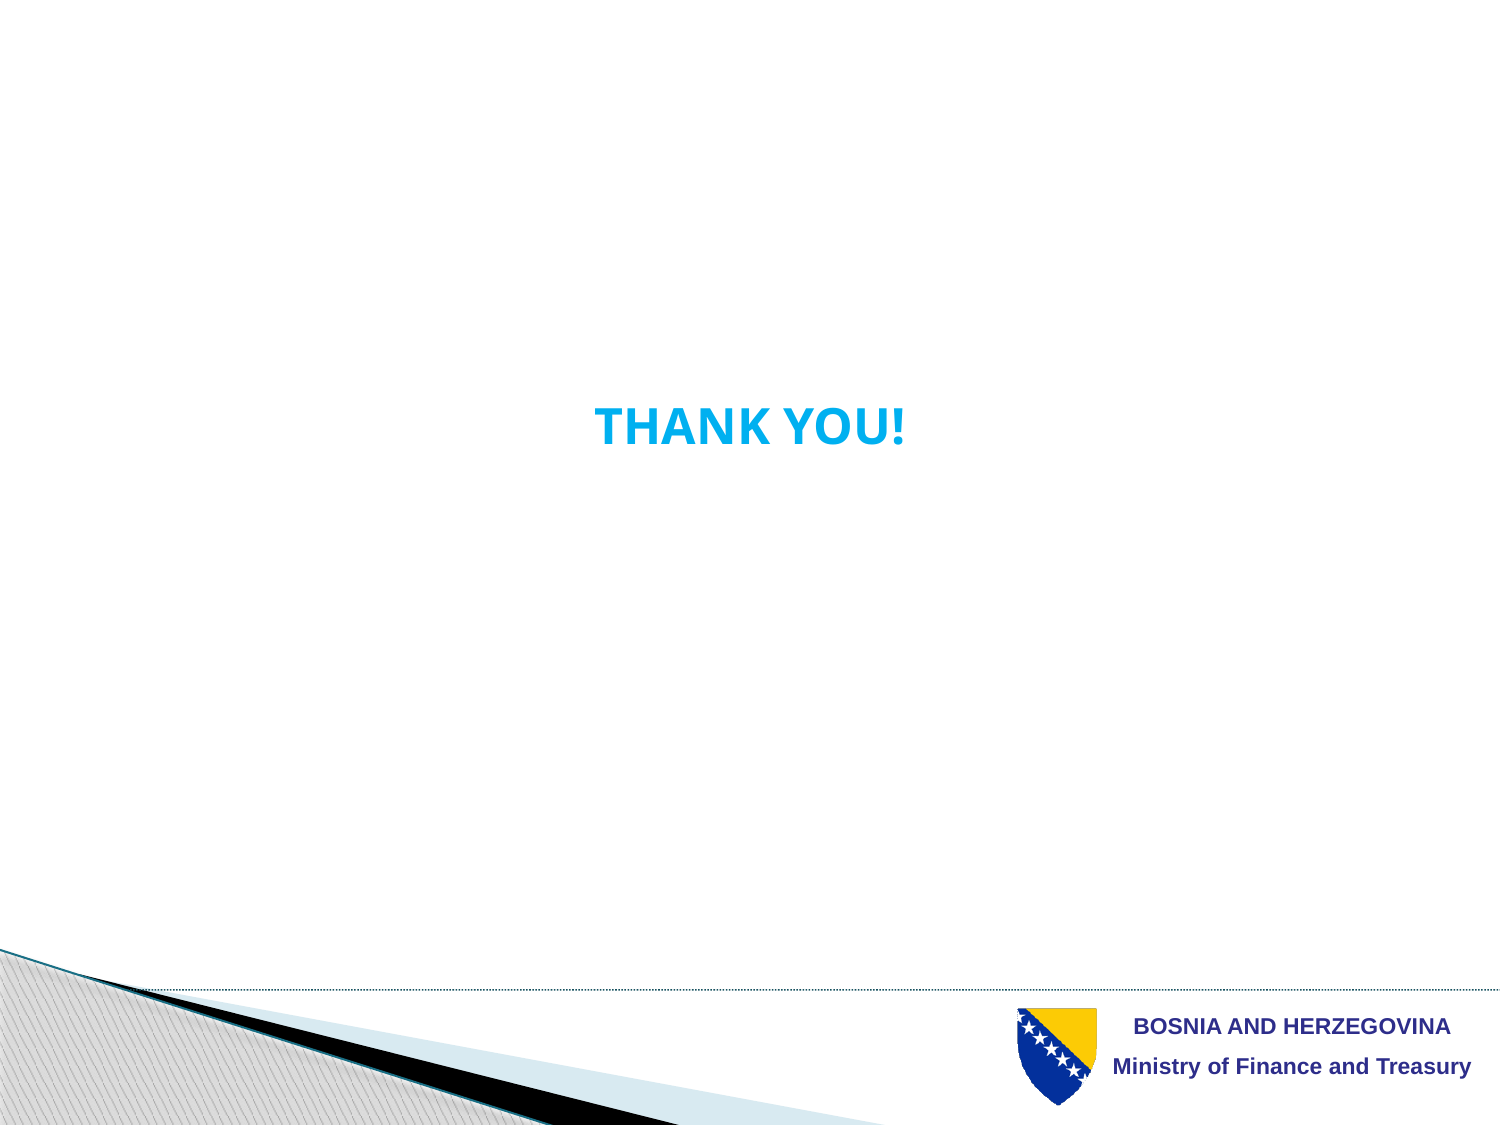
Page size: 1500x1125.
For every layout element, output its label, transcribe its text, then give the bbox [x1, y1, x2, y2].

list THANK YOU! [75, 162, 1425, 975]
picture [1017, 1008, 1098, 1106]
text_box BOSNIA AND HERZEGOVINA Ministry of Finance and Treasury [1096, 1004, 1489, 1125]
